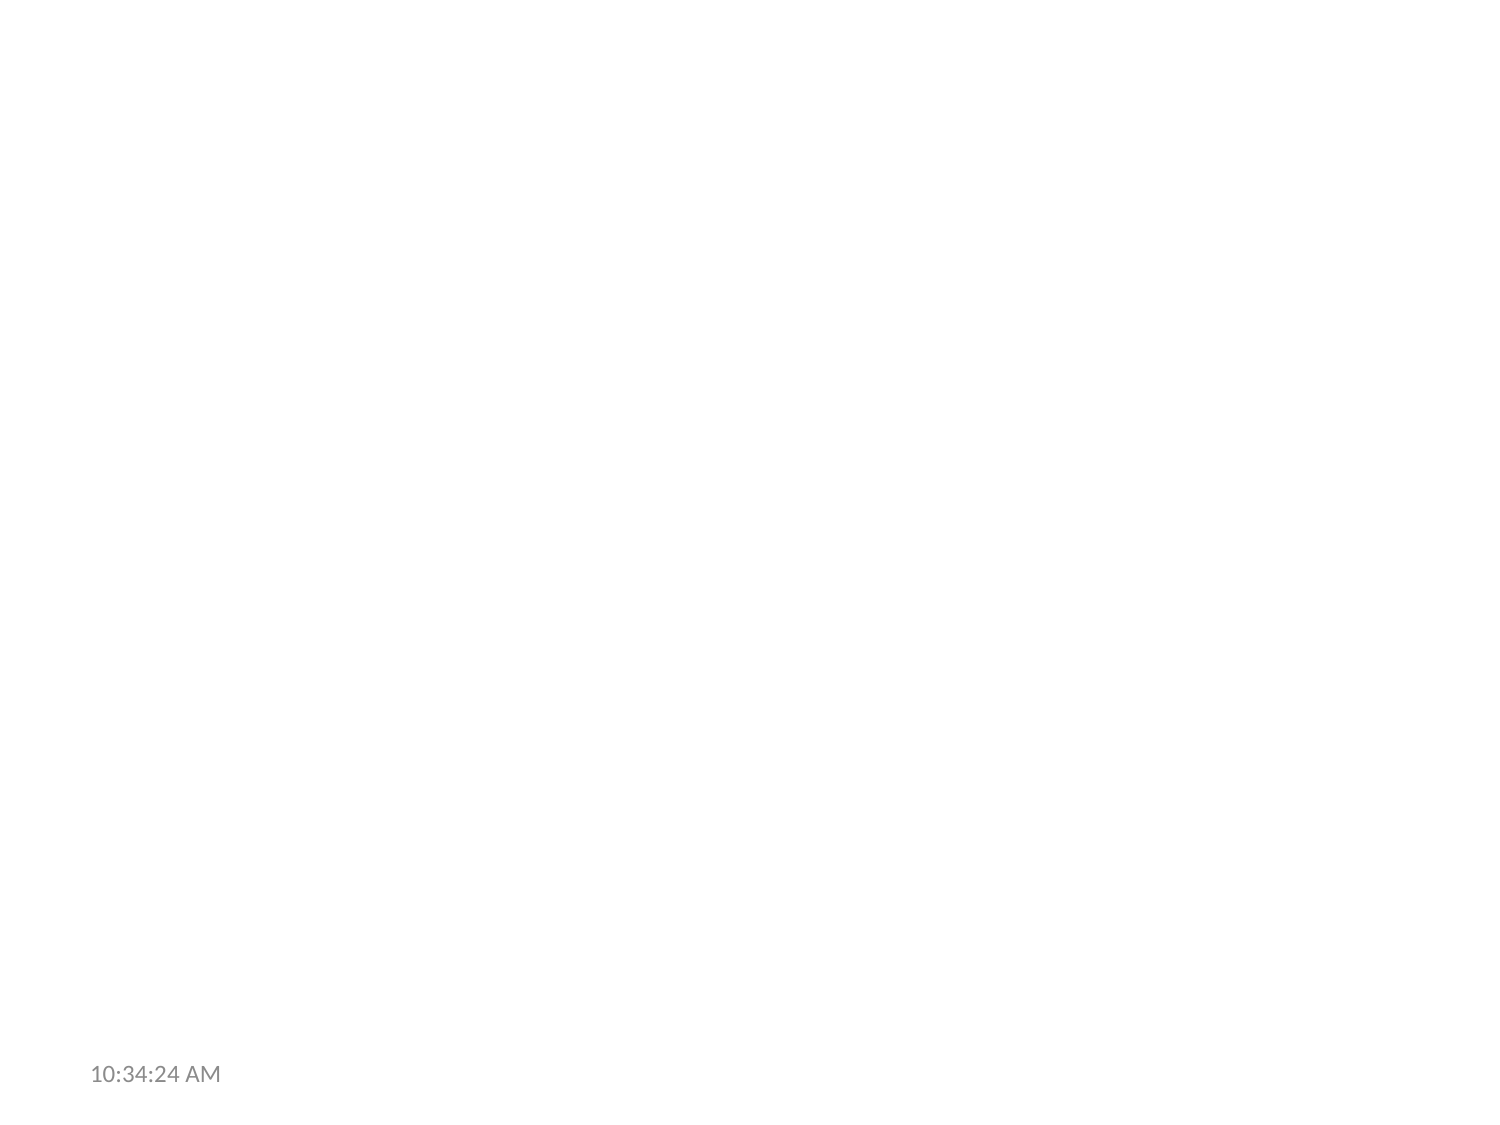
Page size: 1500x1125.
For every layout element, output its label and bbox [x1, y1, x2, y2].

slide_number [75, 1042, 425, 1103]
